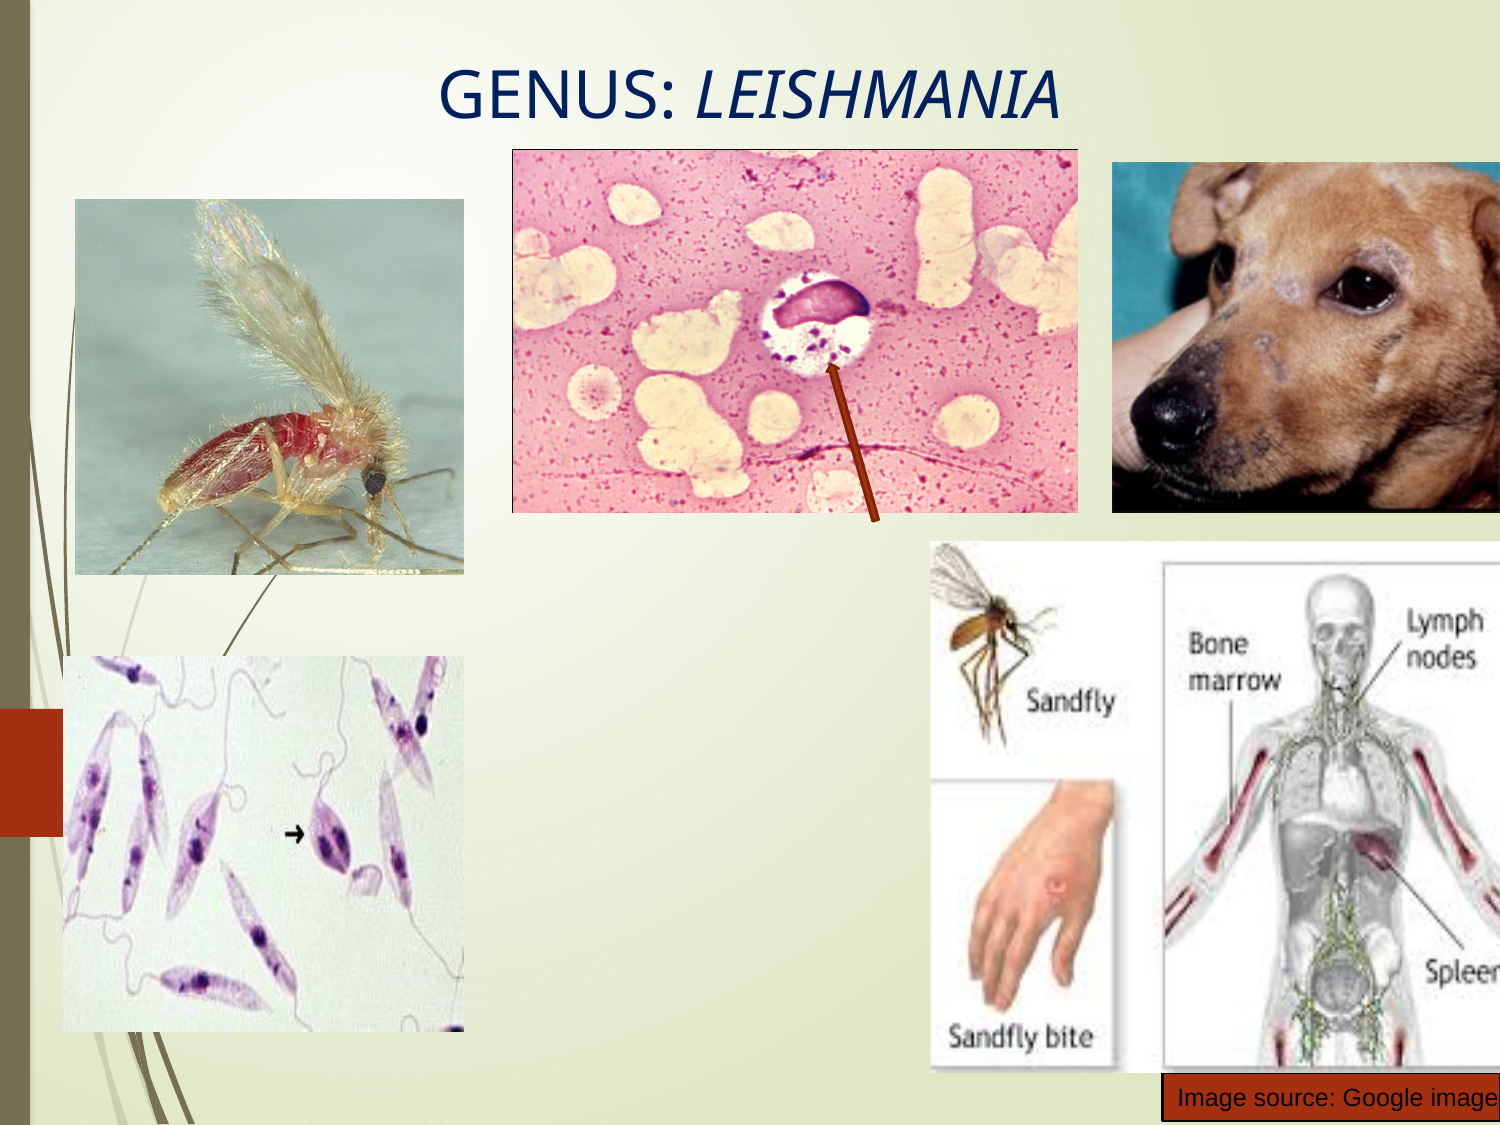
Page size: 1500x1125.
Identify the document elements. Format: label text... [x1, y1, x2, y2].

picture [930, 541, 1500, 1074]
picture [63, 656, 464, 1033]
picture [1112, 162, 1500, 513]
picture [74, 199, 465, 576]
picture [512, 149, 1079, 513]
text_box GENUS: LEISHMANIA [0, 44, 1500, 185]
text_box Image source: Google image [1162, 1082, 1500, 1121]
